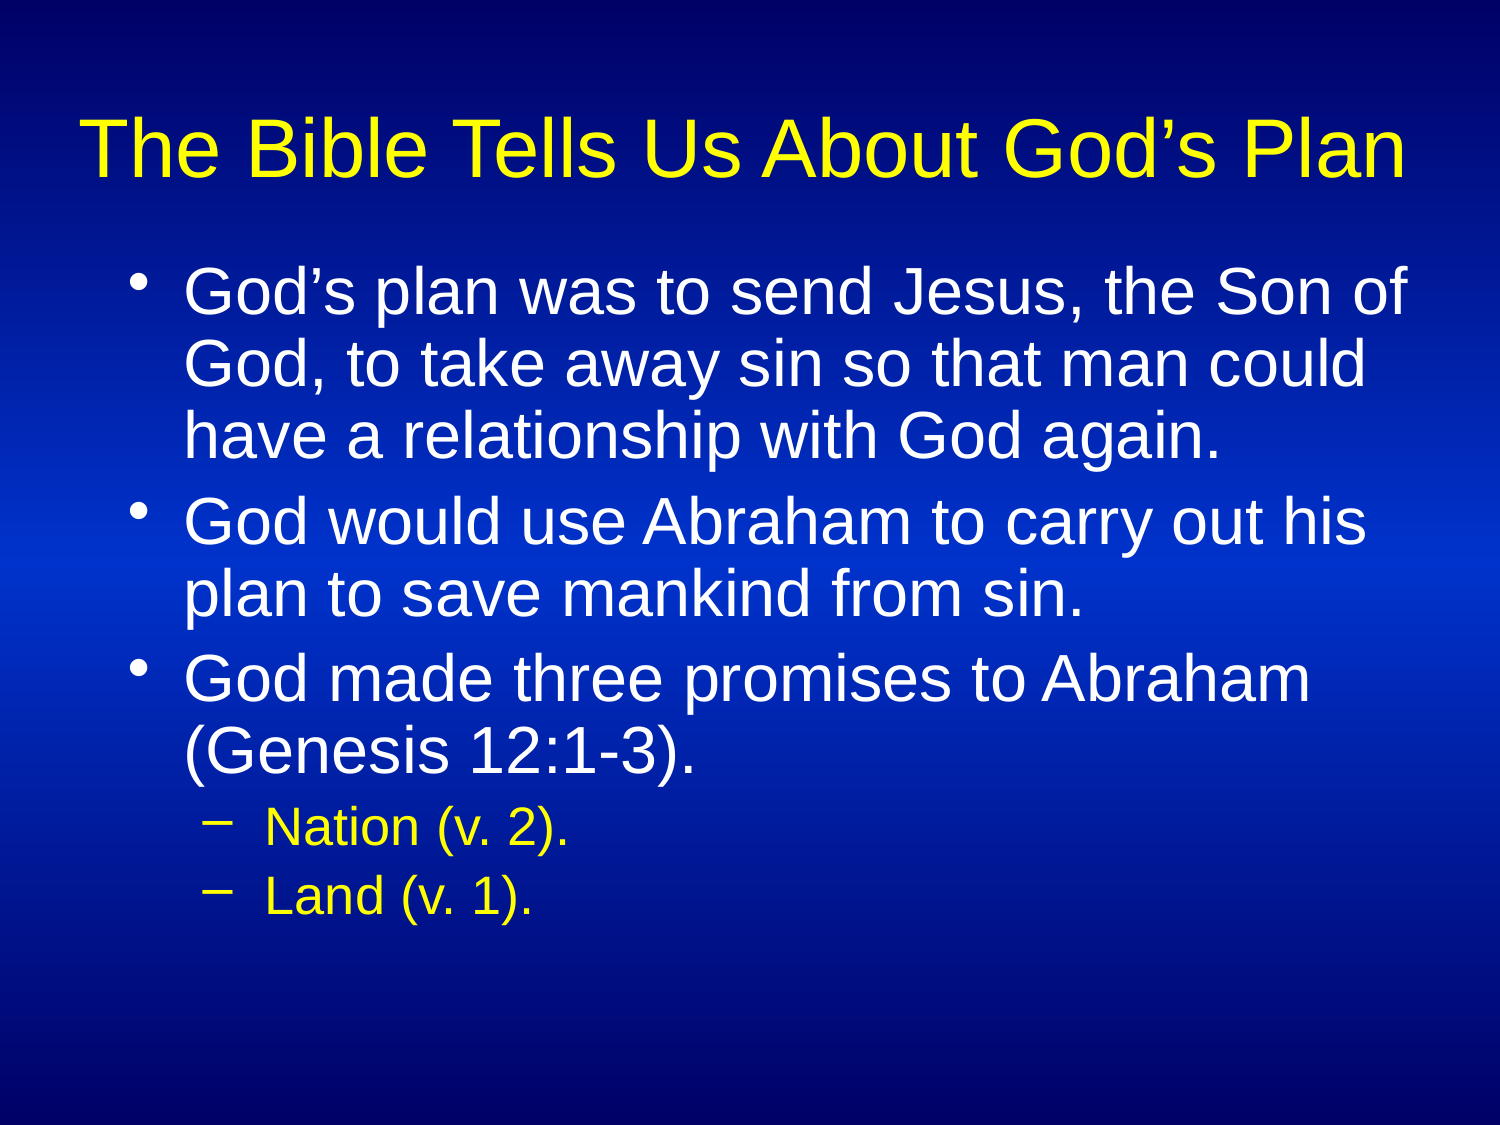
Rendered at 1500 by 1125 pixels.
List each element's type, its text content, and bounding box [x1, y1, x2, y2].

title The Bible Tells Us About God’s Plan [50, 50, 1438, 238]
list God’s plan was to send Jesus, the Son of God, to take away sin so that man could have a relationship with God again. God would use Abraham to carry out his plan to save mankind from sin. God made three promises to Abraham (Genesis 12:1-3). Nation (v. 2). Land (v. 1). [112, 249, 1438, 988]
